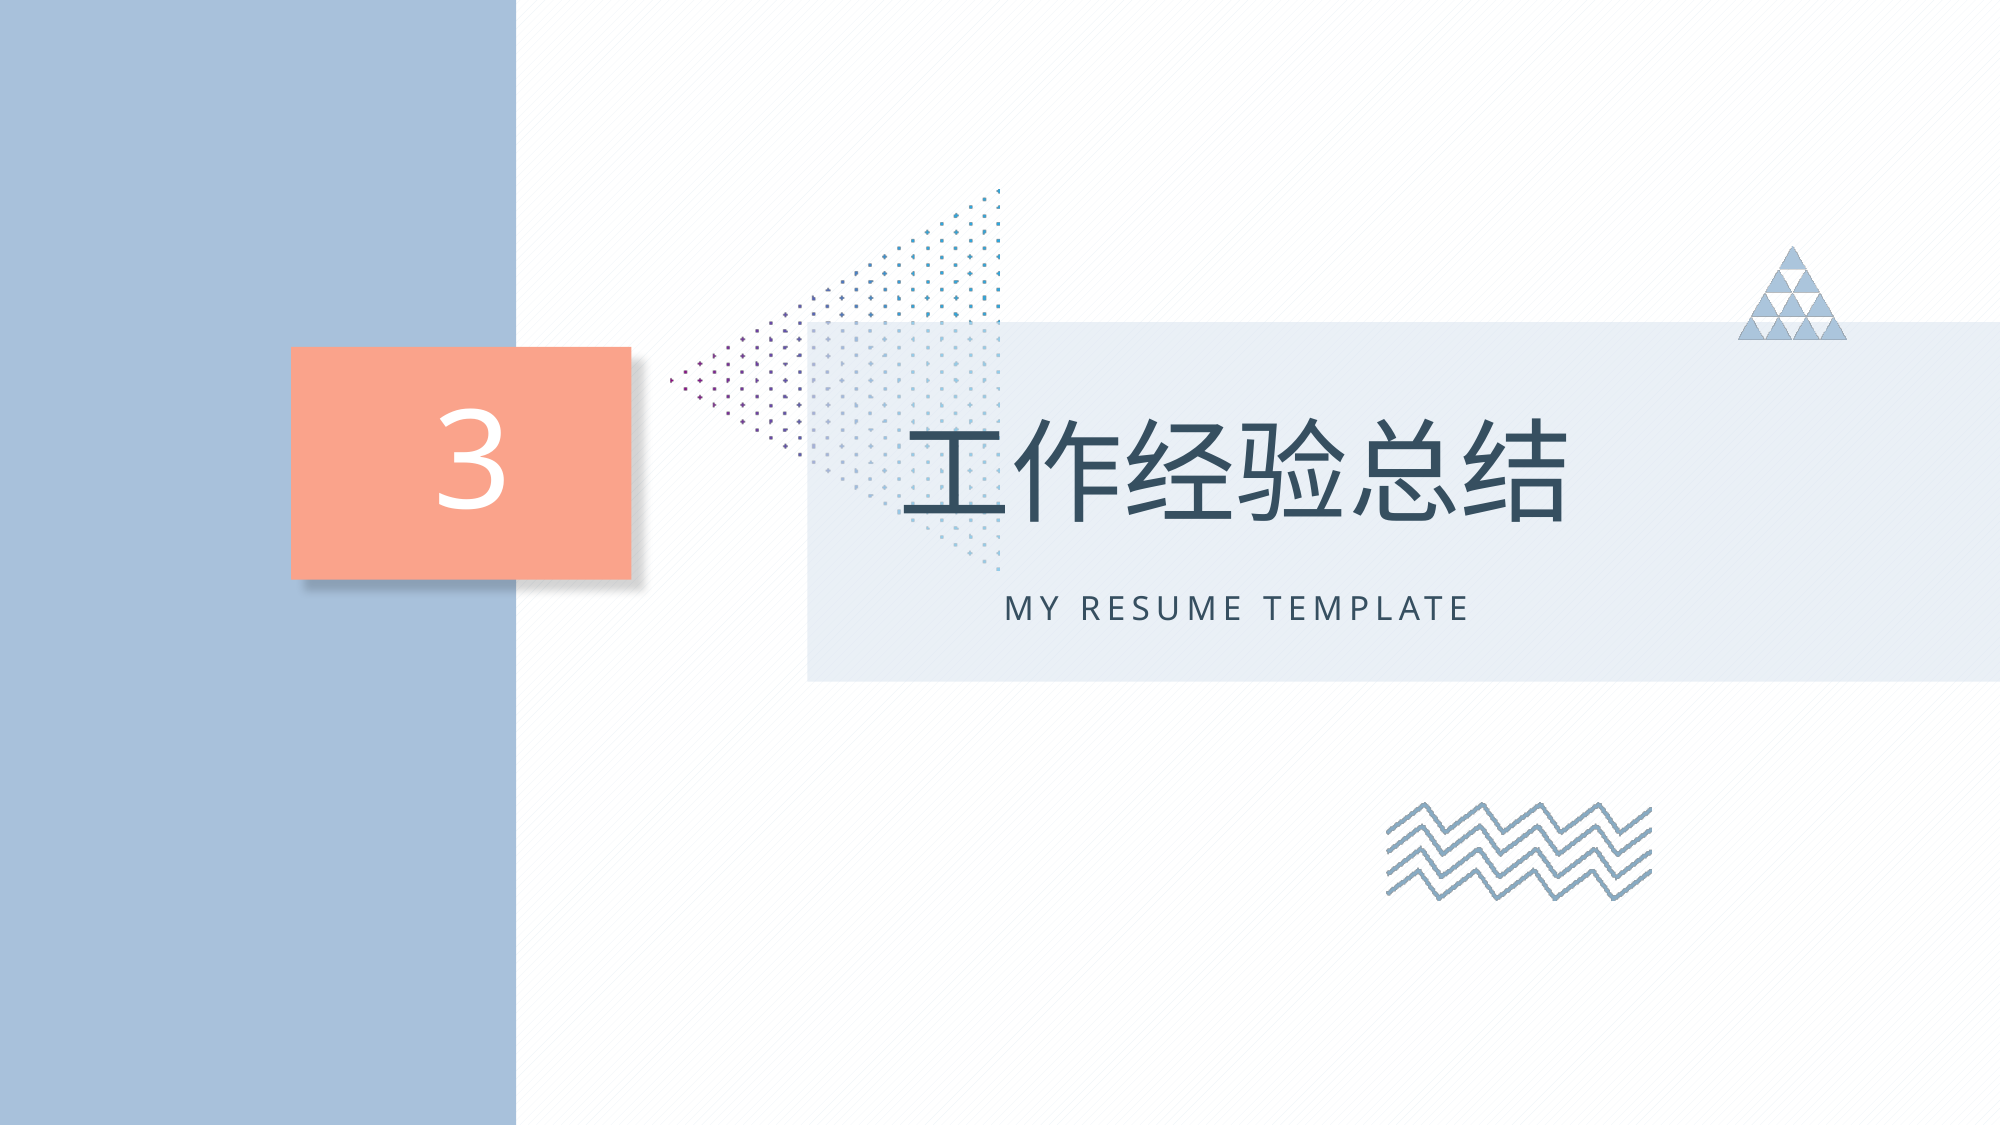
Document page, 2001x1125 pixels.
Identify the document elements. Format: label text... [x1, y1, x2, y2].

text_box [806, 321, 2000, 683]
text_box 3 [341, 363, 605, 544]
text_box MY RESUME TEMPLATE [922, 580, 1549, 635]
text_box [290, 346, 633, 581]
text_box [0, 0, 517, 1125]
picture [1385, 802, 1652, 901]
picture [1737, 246, 1847, 341]
text_box 工作经验总结 [1000, 393, 1664, 543]
picture [669, 189, 1000, 571]
